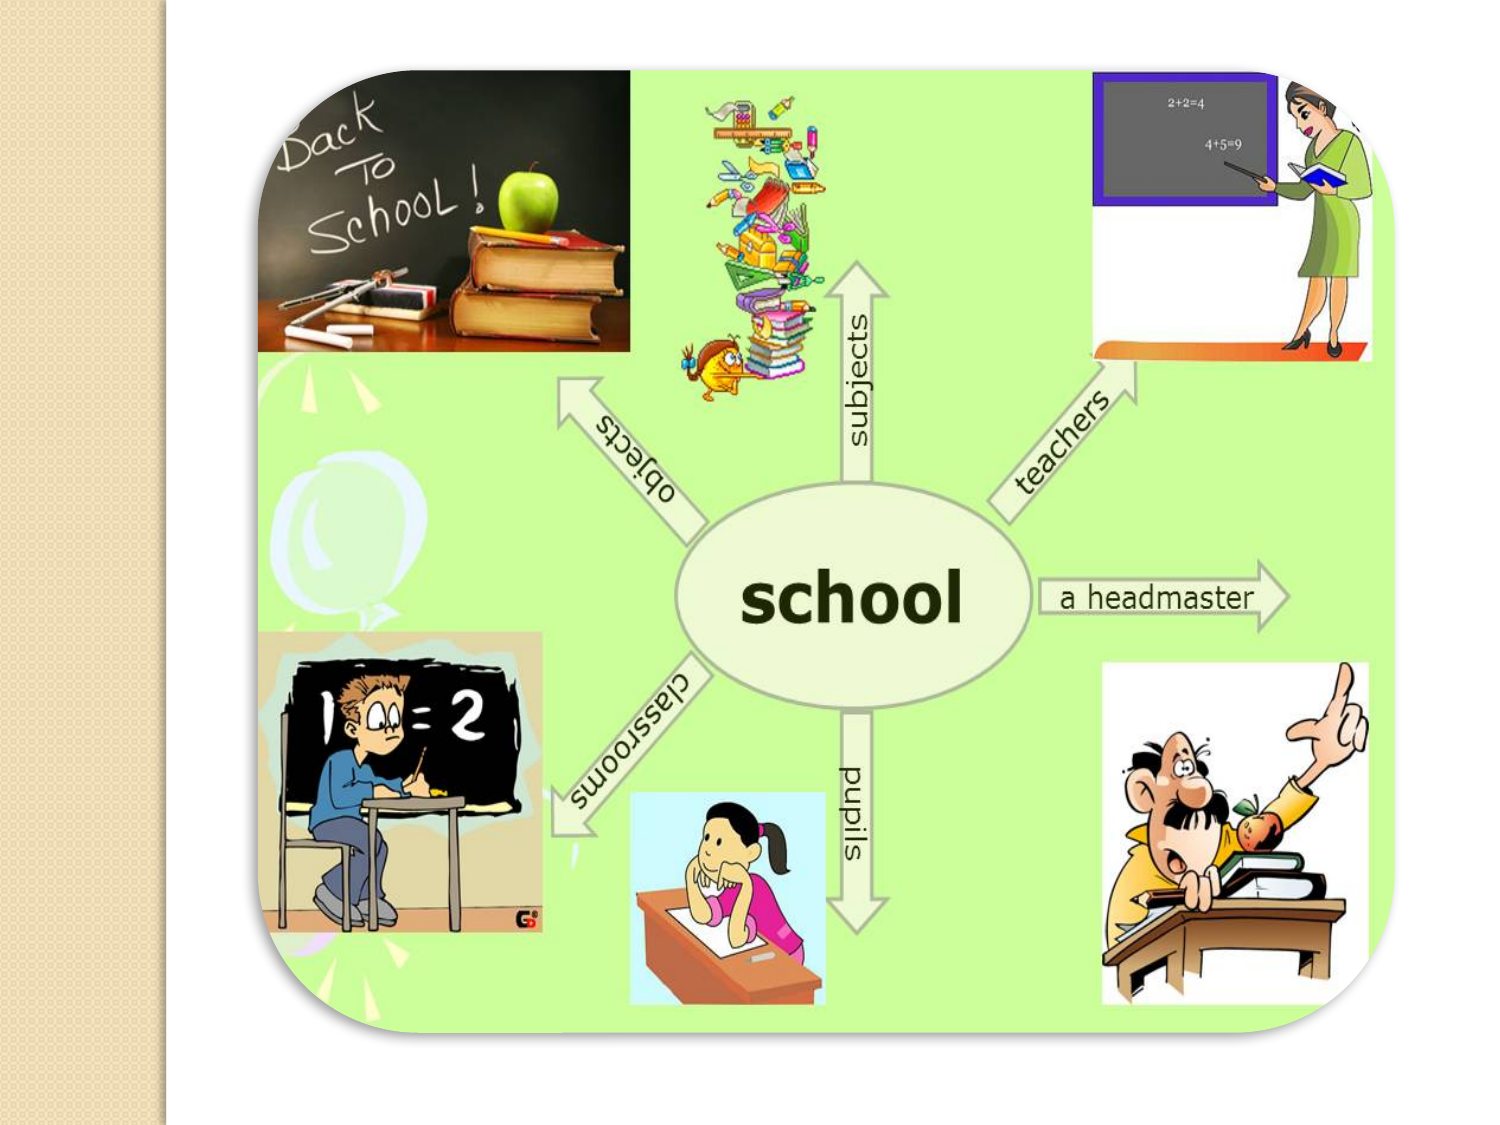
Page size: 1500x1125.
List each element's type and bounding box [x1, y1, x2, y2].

picture [257, 70, 1395, 1033]
